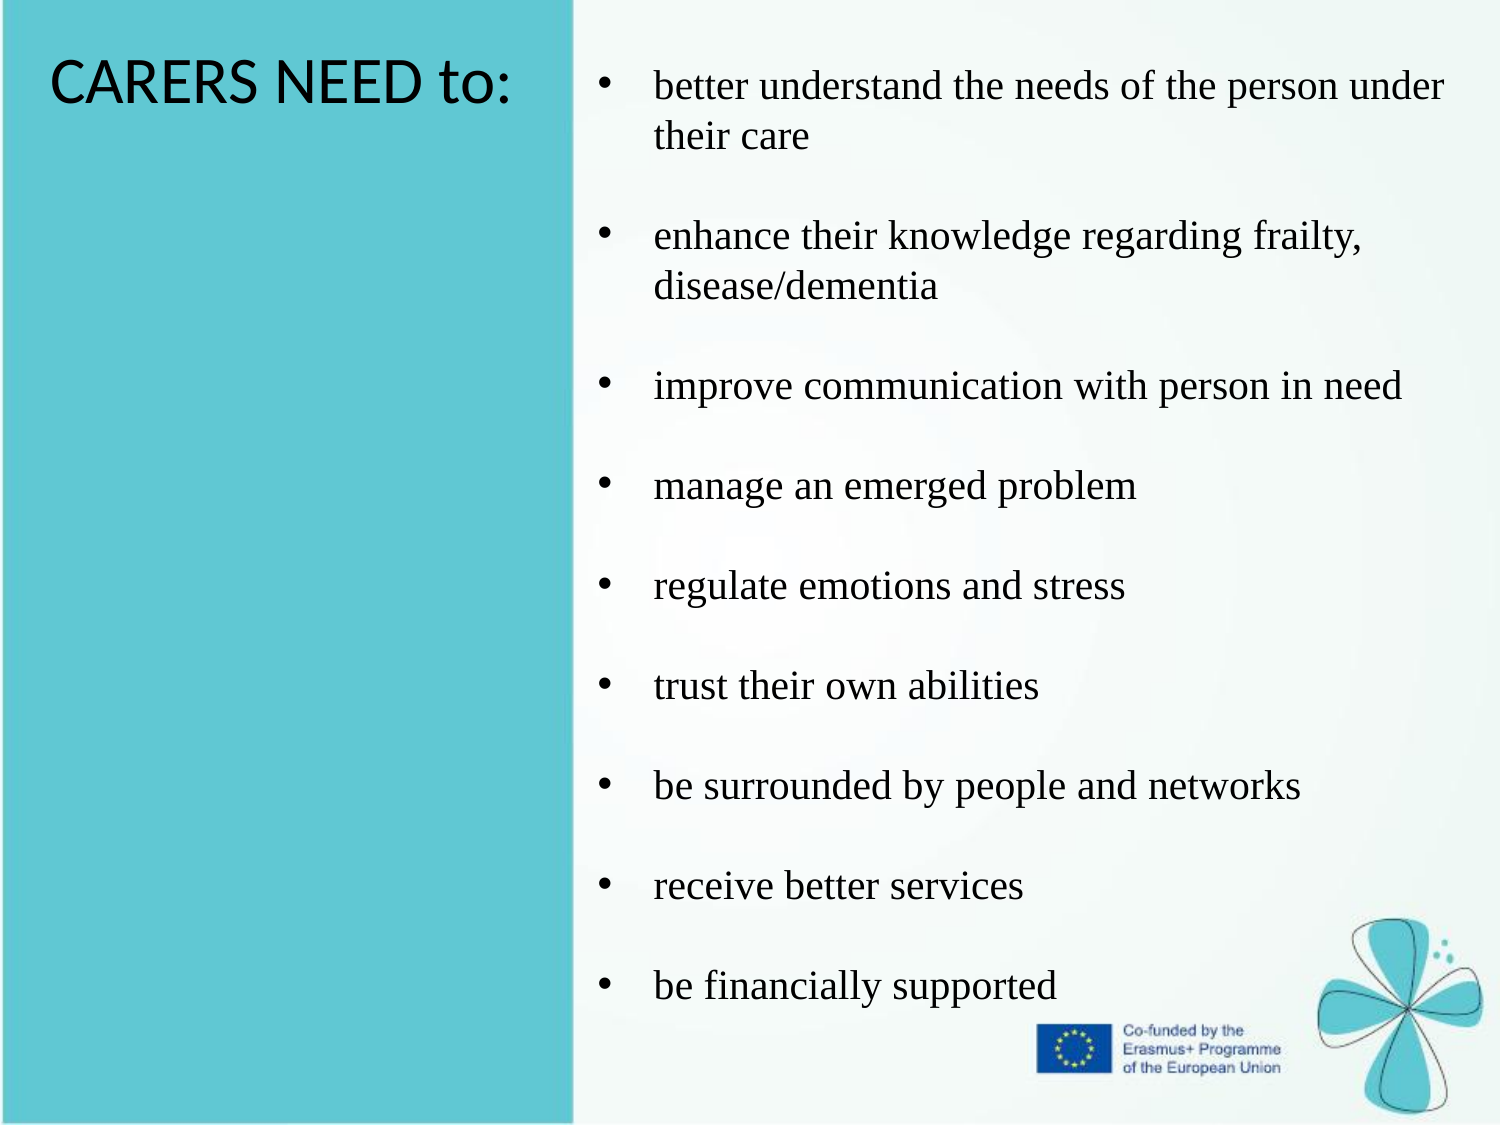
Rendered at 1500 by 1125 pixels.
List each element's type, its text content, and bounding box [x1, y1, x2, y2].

text_box CARERS NEED to: [19, 28, 561, 124]
text_box better understand the needs of the person under their care enhance their knowledge regarding frailty, disease/dementia improve communication with person in need manage an emerged problem regulate emotions and stress trust their own abilities be surrounded by people and networks receive better services be financially supported [582, 49, 1500, 1066]
picture [0, 0, 1500, 1125]
